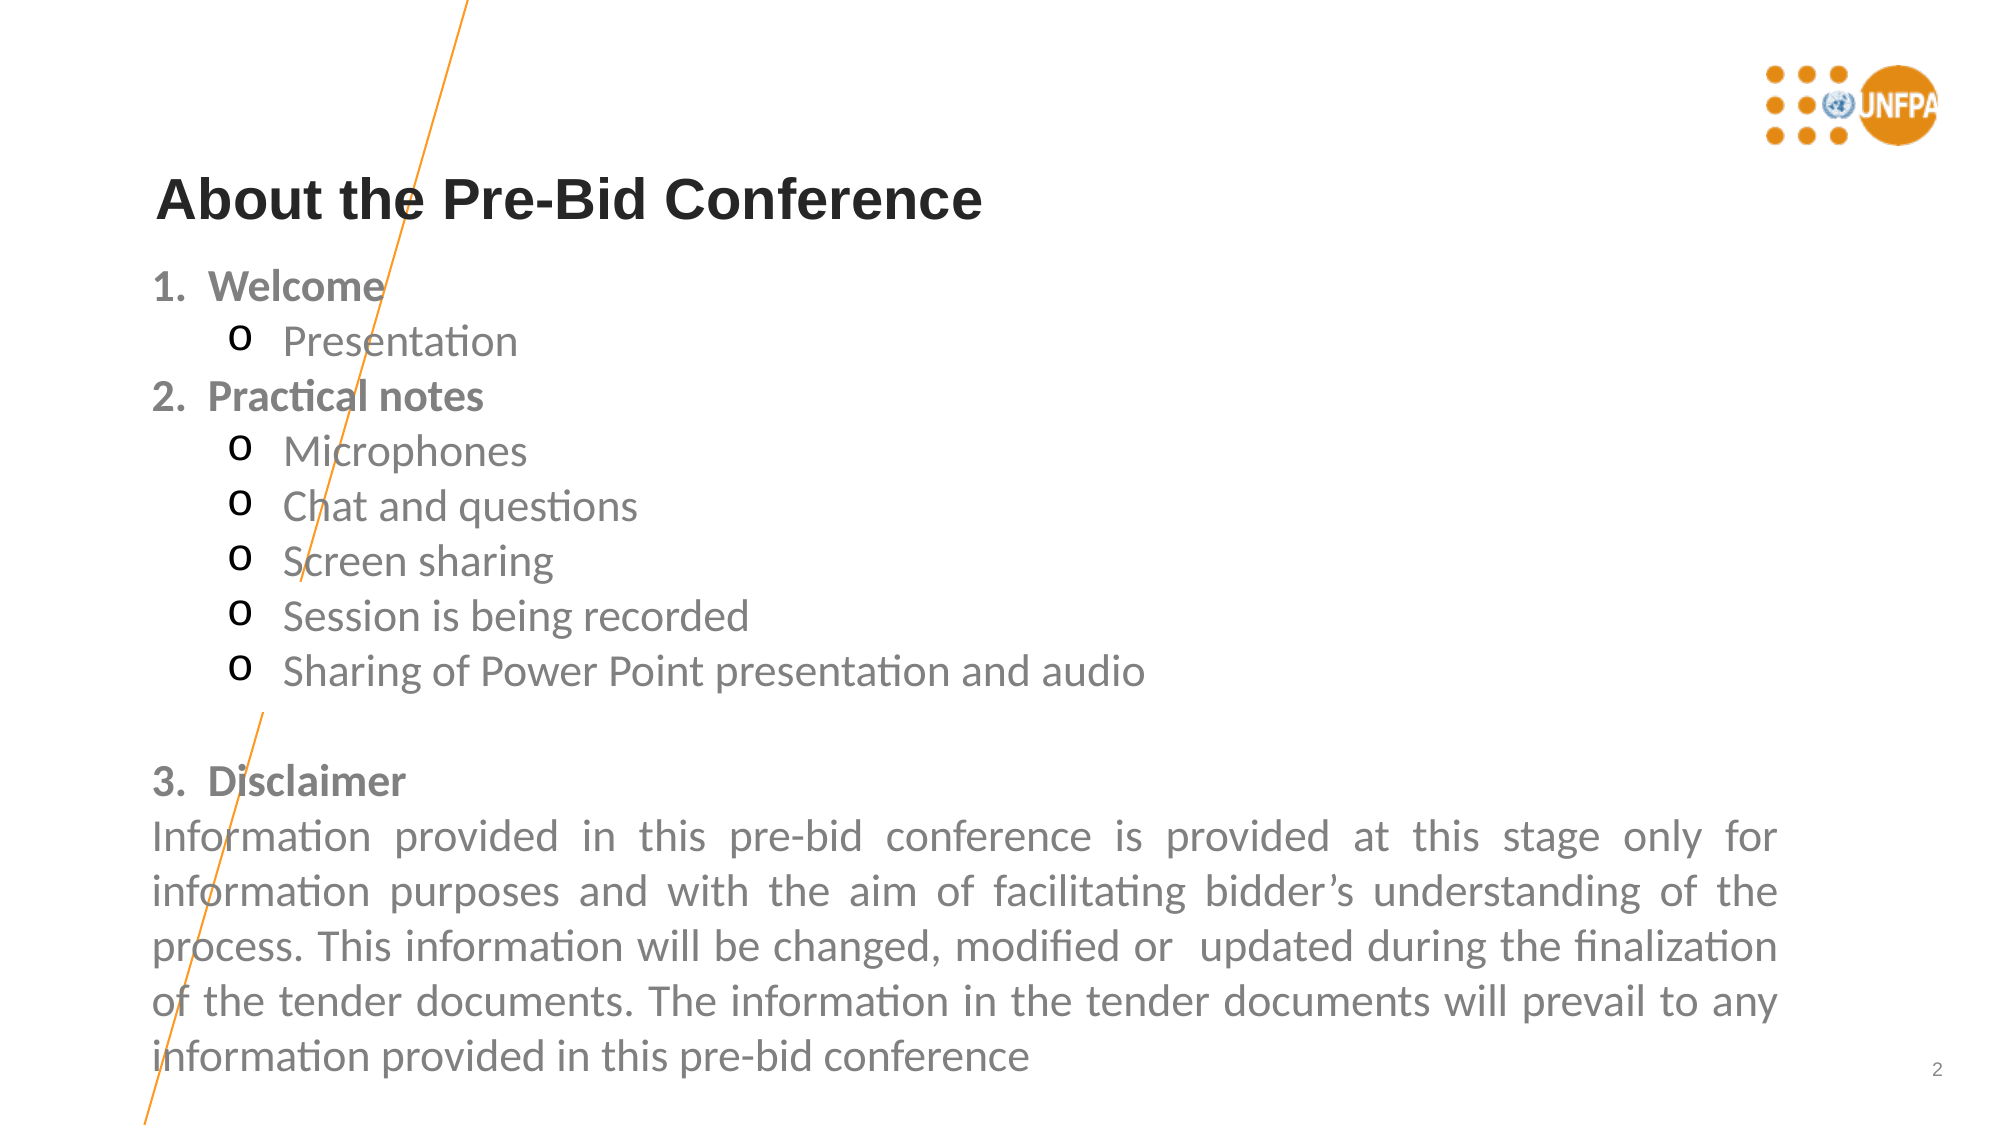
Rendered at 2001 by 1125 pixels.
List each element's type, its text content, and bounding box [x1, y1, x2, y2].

picture [1766, 65, 1939, 146]
title About the Pre-Bid Conference [140, 167, 1689, 250]
text_box Welcome Presentation Practical notes Microphones Chat and questions Screen sharing Session is being recorded Sharing of Power Point presentation and audio Disclaimer Information provided in this pre-bid conference is provided at this stage only for information purposes and with the aim of facilitating bidder’s understanding of the process. This information will be changed, modified or updated during the finalization of the tender documents. The information in the tender documents will prevail to any information provided in this pre-bid conference [140, 250, 1791, 1086]
slide_number 2 [1887, 1051, 1958, 1086]
